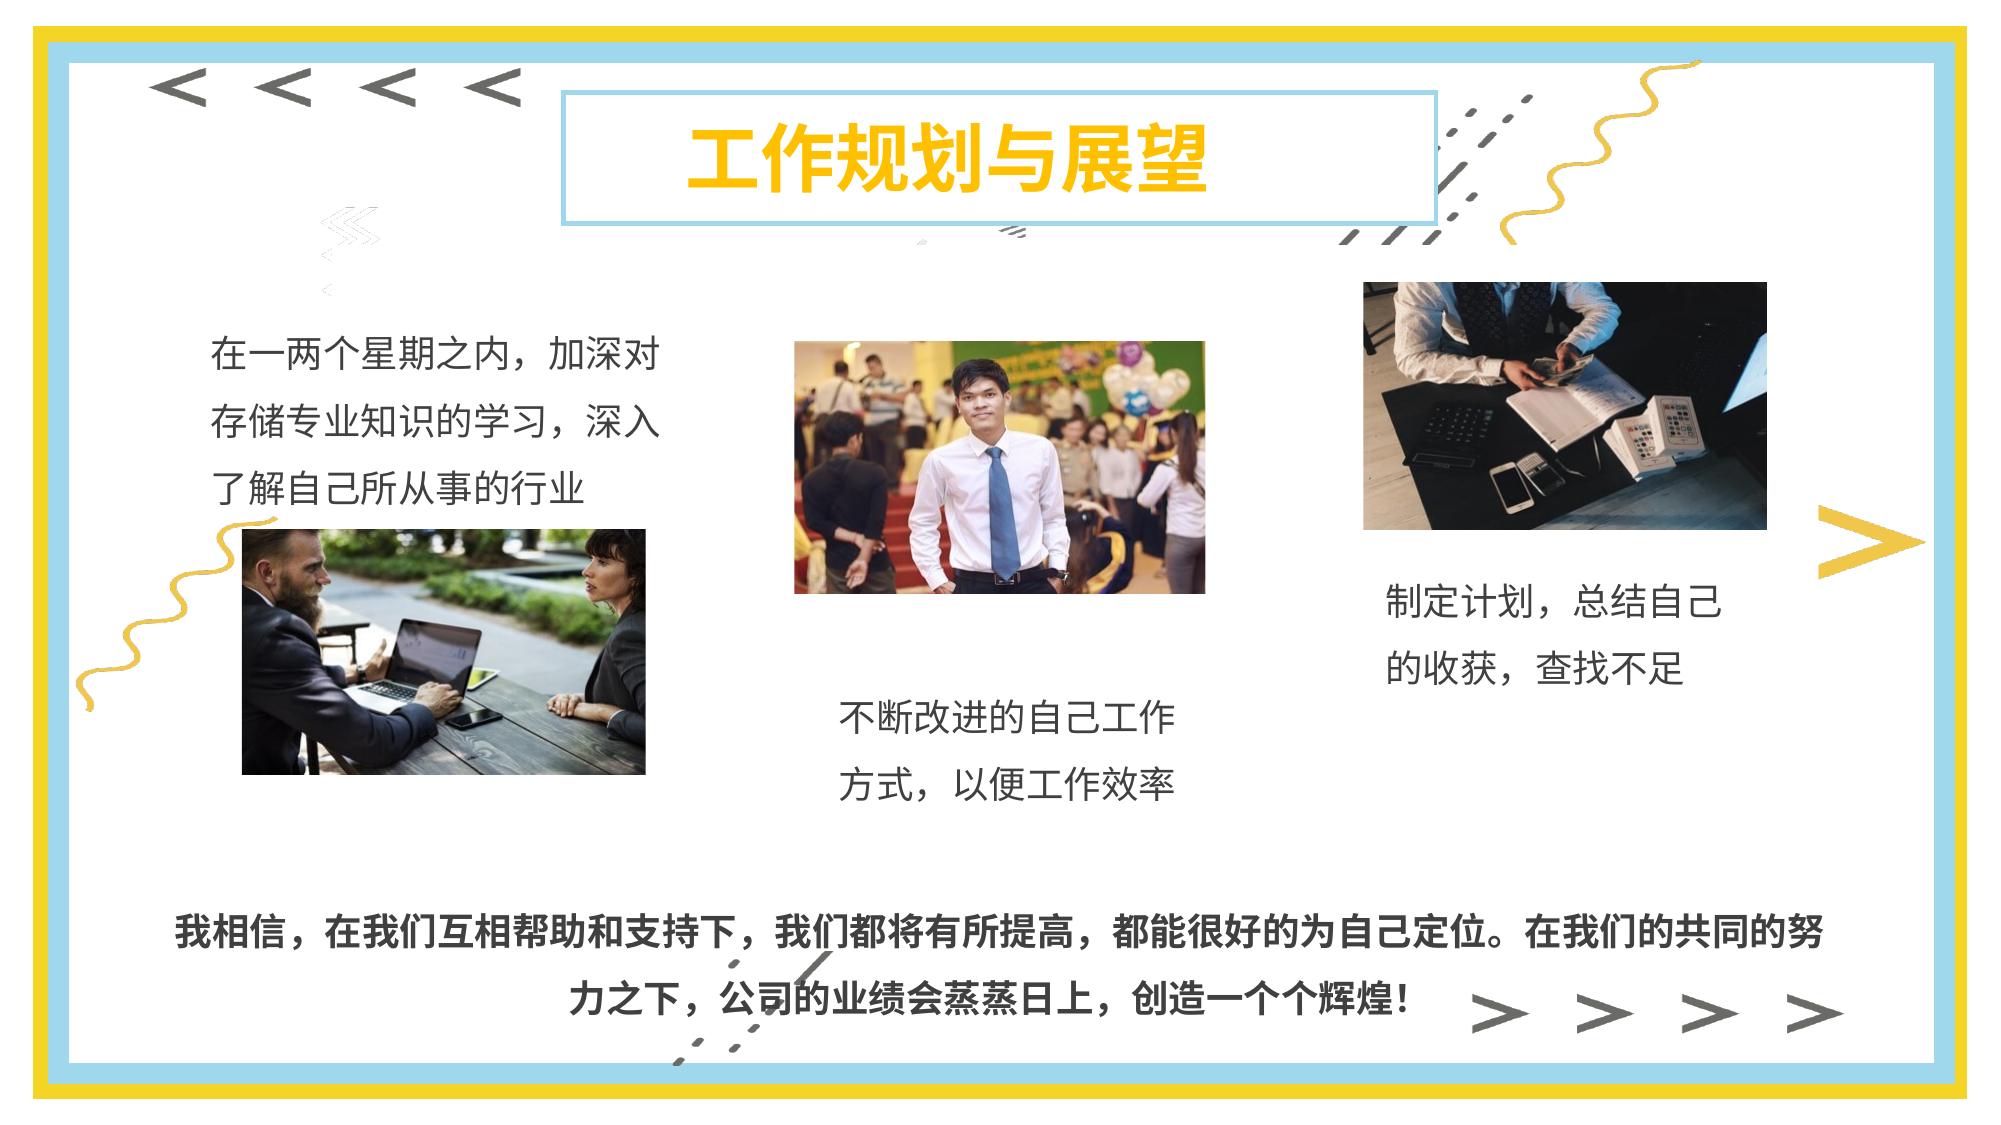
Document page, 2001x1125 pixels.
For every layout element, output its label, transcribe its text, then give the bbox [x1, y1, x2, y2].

picture [78, 61, 1926, 1066]
text_box 工作规划与展望 [671, 103, 1329, 209]
text_box [794, 341, 1206, 594]
text_box 不断改进的自己工作方式，以便工作效率 [823, 663, 1213, 814]
text_box 我相信，在我们互相帮助和支持下，我们都将有所提高，都能很好的为自己定位。在我们的共同的努力之下，公司的业绩会蒸蒸日上，创造一个个辉煌！ [146, 877, 1854, 1028]
text_box 在一两个星期之内，加深对存储专业知识的学习，深入了解自己所从事的行业 [195, 299, 705, 518]
text_box [241, 529, 646, 775]
text_box [1363, 282, 1767, 530]
text_box 制定计划，总结自己的收获，查找不足 [1370, 547, 1760, 698]
